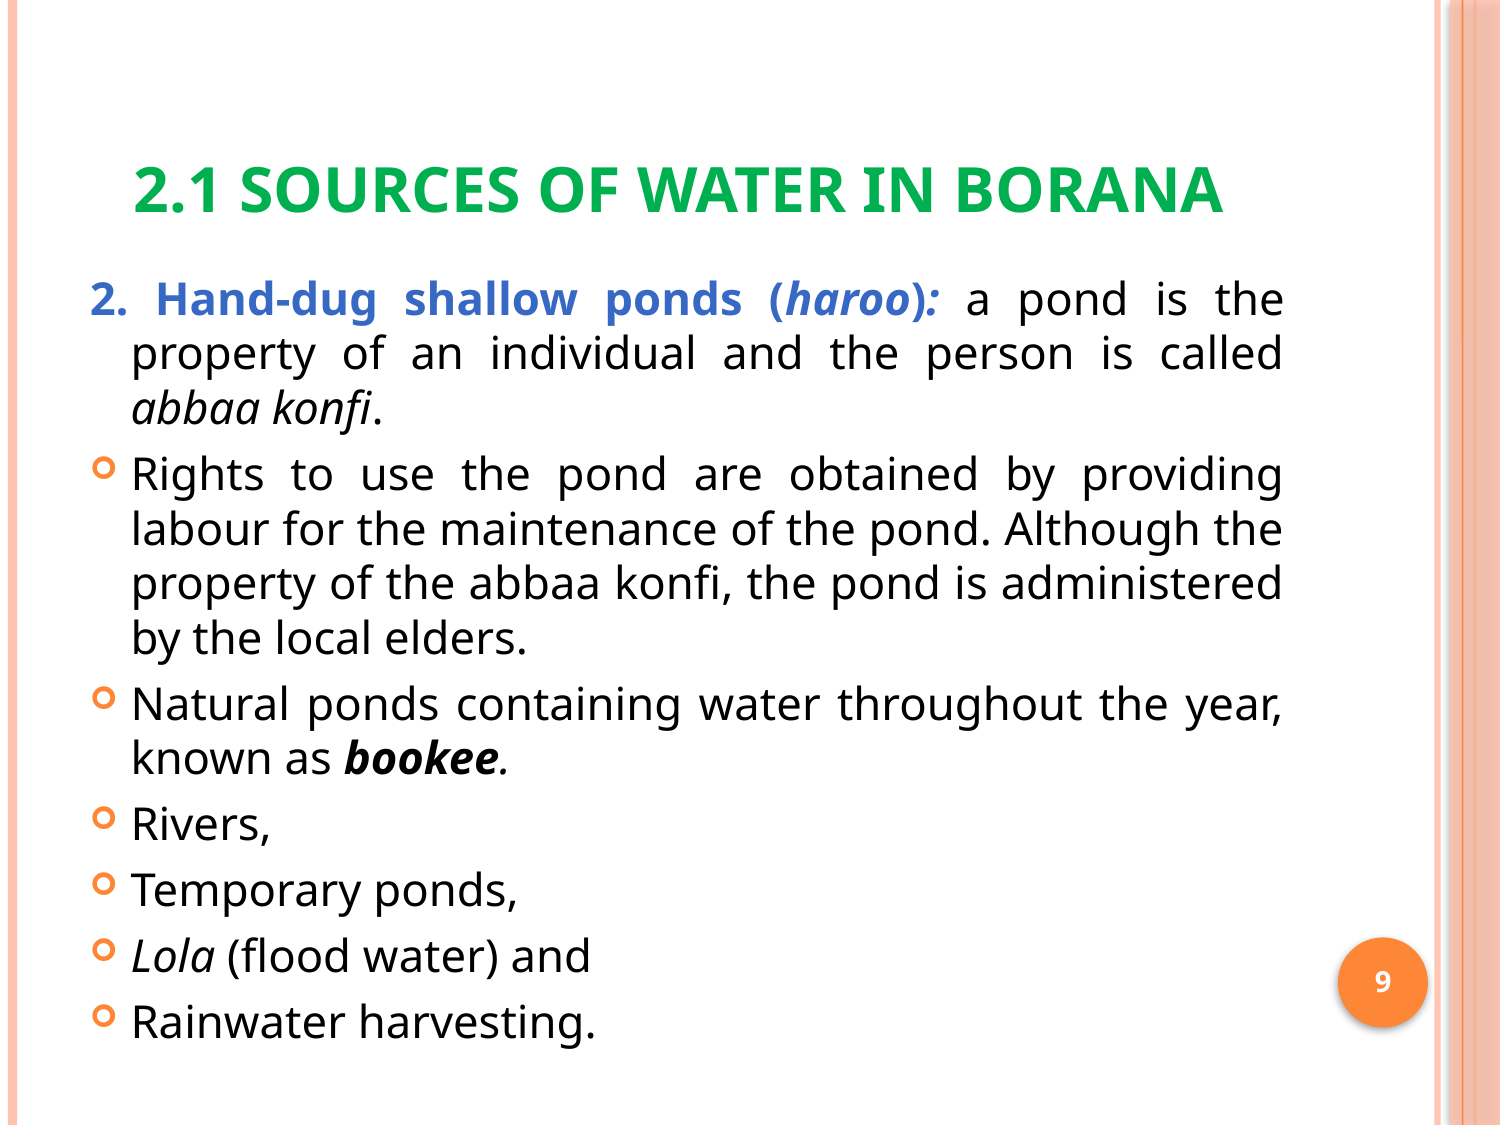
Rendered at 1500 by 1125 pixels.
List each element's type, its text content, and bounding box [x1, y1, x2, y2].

slide_number 9 [1333, 940, 1434, 1027]
title 2.1 Sources of Water In Borana [75, 45, 1300, 233]
list 2. Hand-dug shallow ponds (haroo): a pond is the property of an individual and the person is called abbaa konfi. Rights to use the pond are obtained by providing labour for the maintenance of the pond. Although the property of the abbaa konfi, the pond is administered by the local elders. Natural ponds containing water throughout the year, known as bookee. Rivers, Temporary ponds, Lola (flood water) and Rainwater harvesting. [75, 262, 1300, 1062]
